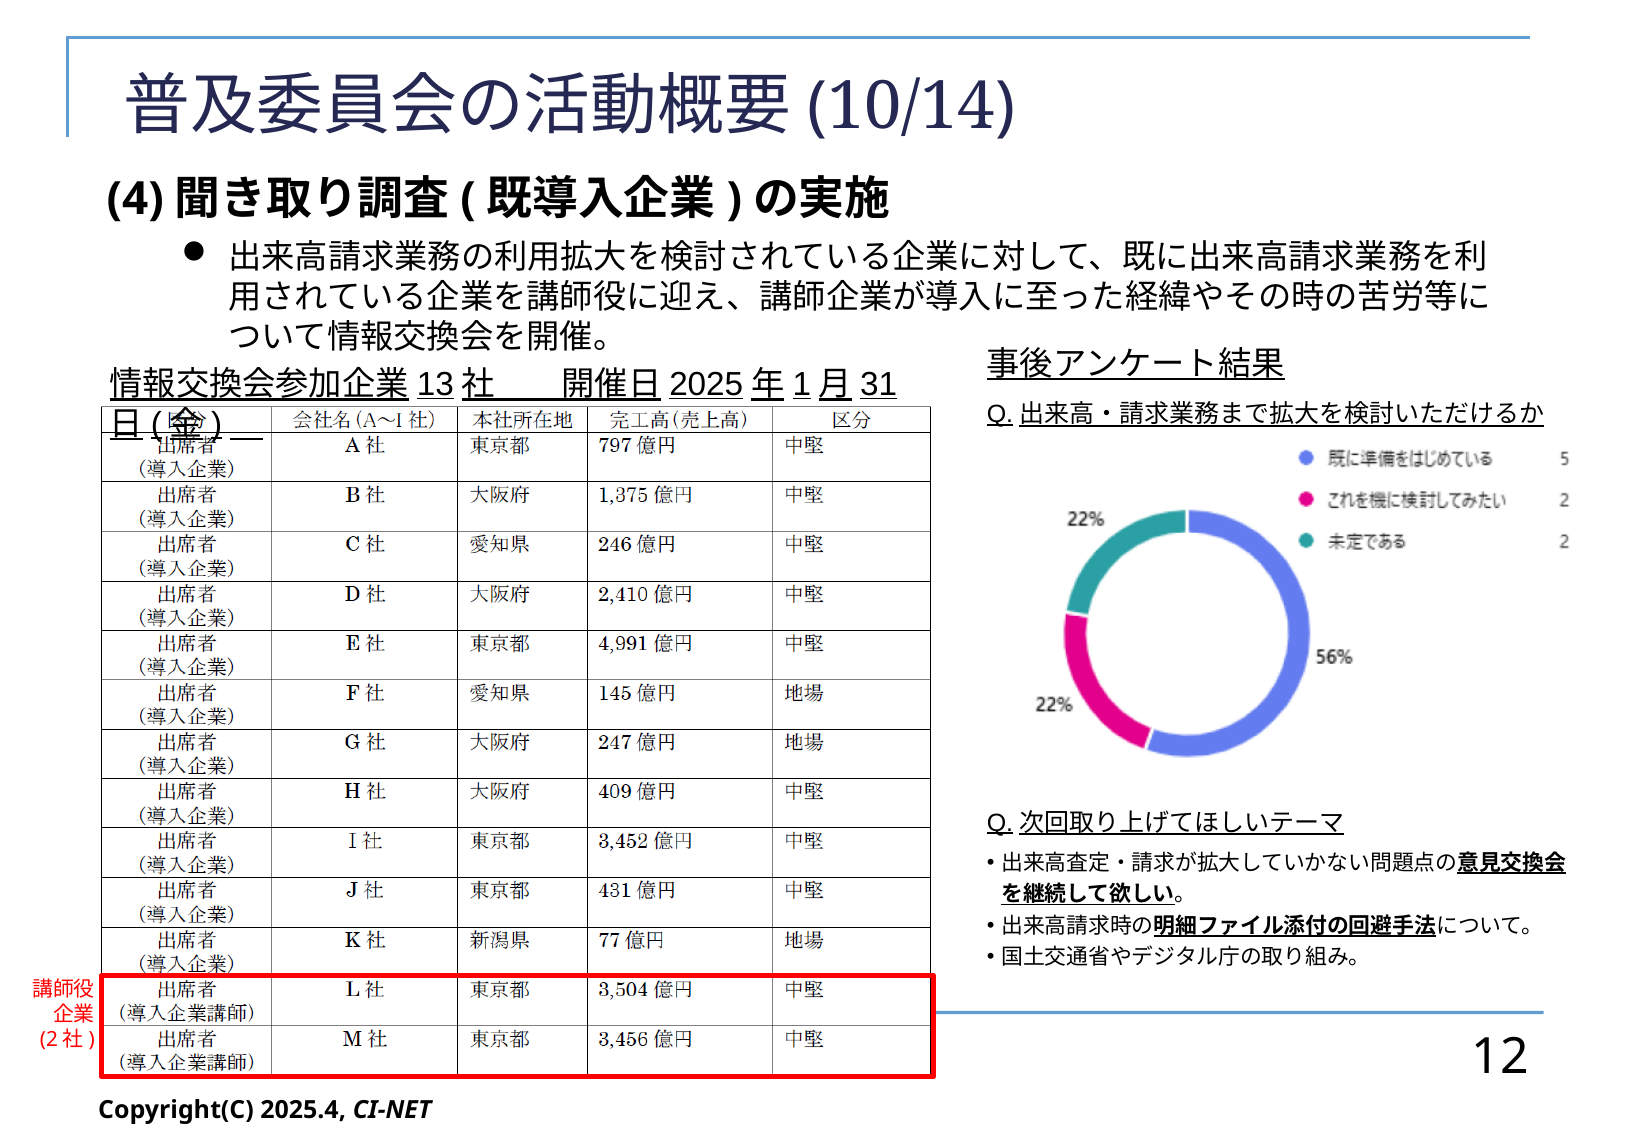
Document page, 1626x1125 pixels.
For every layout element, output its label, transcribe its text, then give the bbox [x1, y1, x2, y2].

text_box Q.次回取り上げてほしいテーマ [972, 798, 1572, 836]
title 普及委員会の活動概要(10/14) [108, 54, 1572, 242]
text_box (4)聞き取り調査(既導入企業)の実施 出来高請求業務の利用拡大を検討されている企業に対して、既に出来高請求業務を利用されている企業を講師役に迎え、講師企業が導入に至った経緯やその時の苦労等について情報交換会を開催。 [91, 160, 1517, 363]
slide_number 12 [1164, 1024, 1544, 1100]
picture [1007, 432, 1611, 765]
text_box 出来高査定・請求が拡大していかない問題点の意見交換会を継続して欲しい。 出来高請求時の明細ファイル添付の回避手法について。 国土交通省やデジタル庁の取り組み。 [972, 836, 1597, 977]
text_box 事後アンケート結果 [972, 334, 1572, 389]
text_box 情報交換会参加企業13社 開催日2025年1月31日(金) [94, 354, 933, 399]
picture [94, 399, 934, 1078]
text_box Q.出来高・請求業務まで拡大を検討いただけるか [972, 390, 1572, 436]
text_box 講師役 企業 (2社) [16, 974, 89, 1072]
